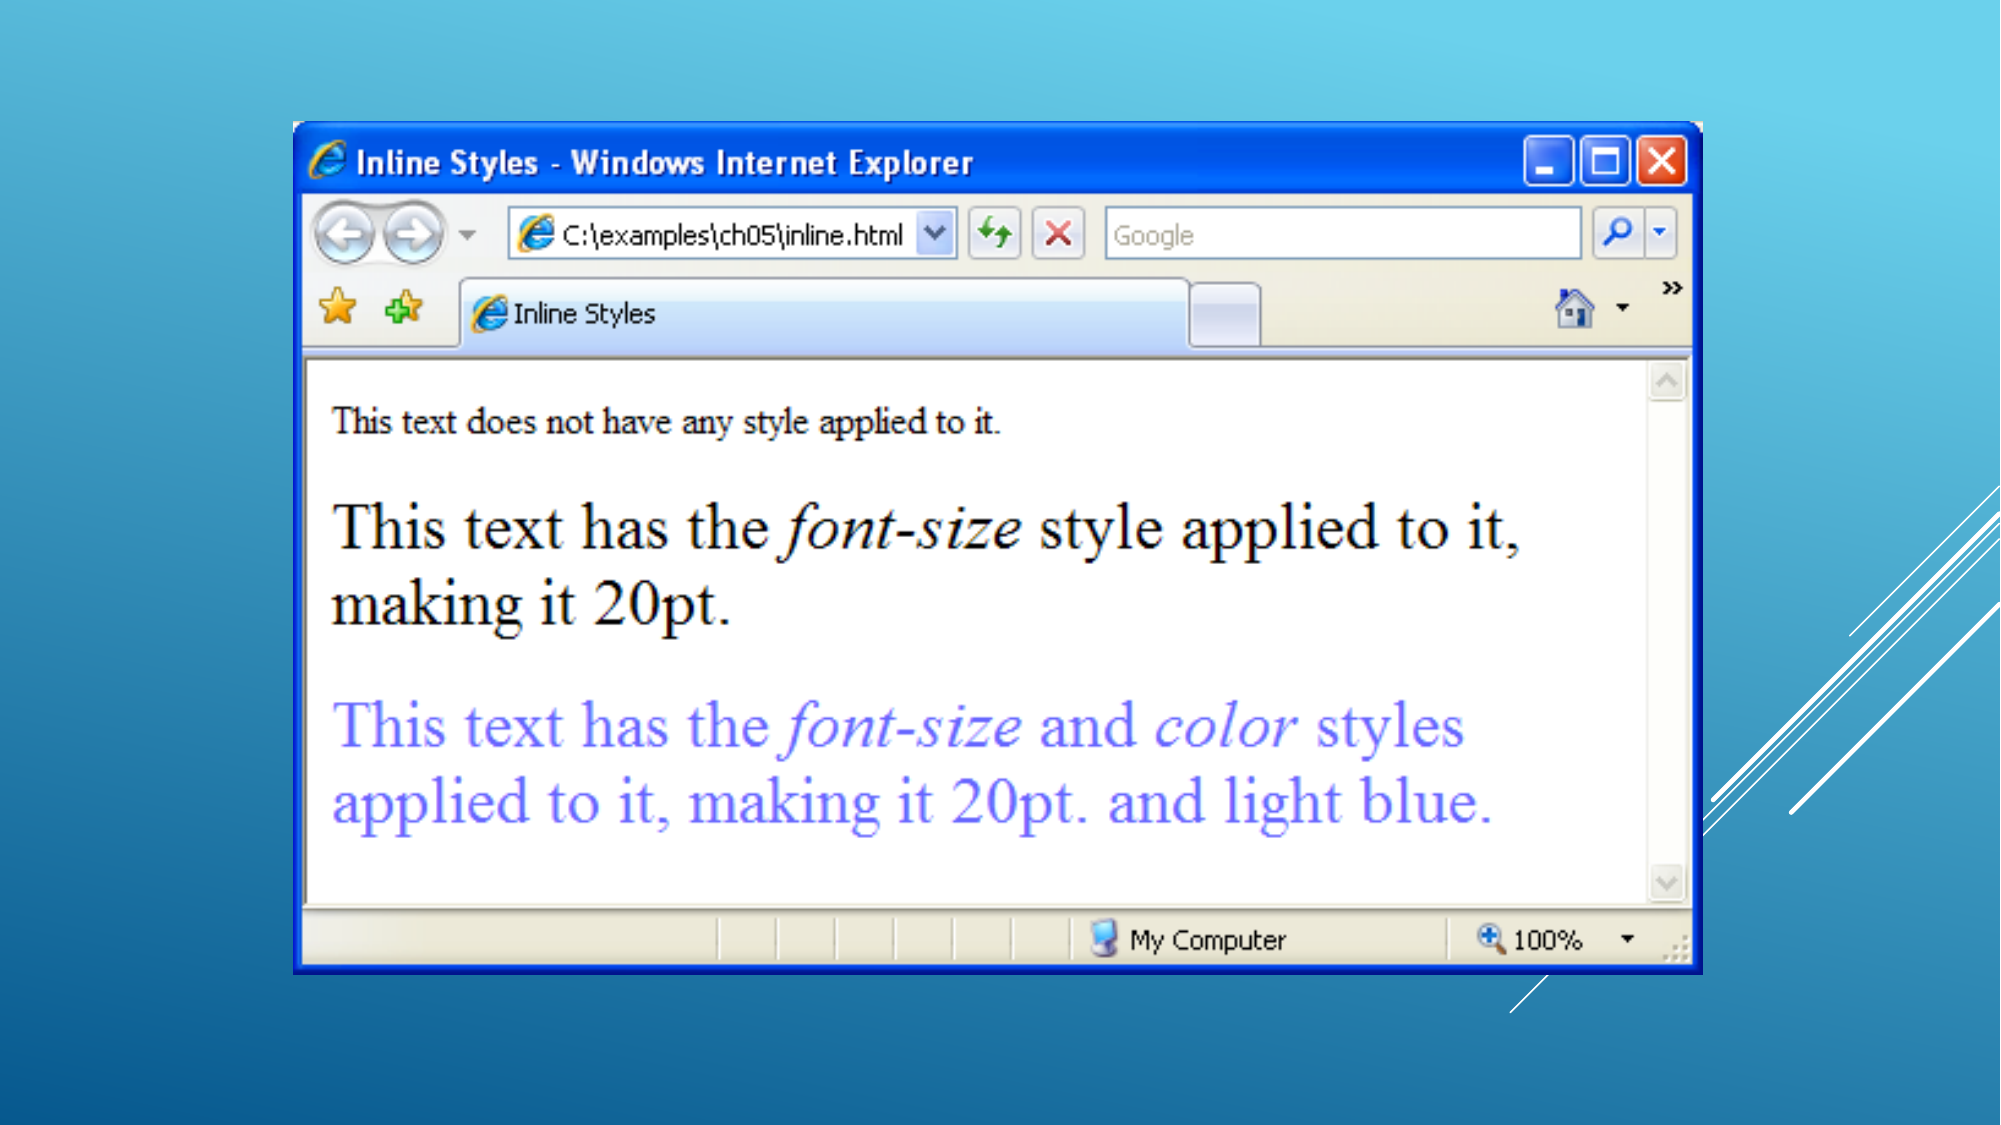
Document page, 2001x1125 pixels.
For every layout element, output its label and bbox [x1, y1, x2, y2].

picture [293, 120, 1704, 976]
